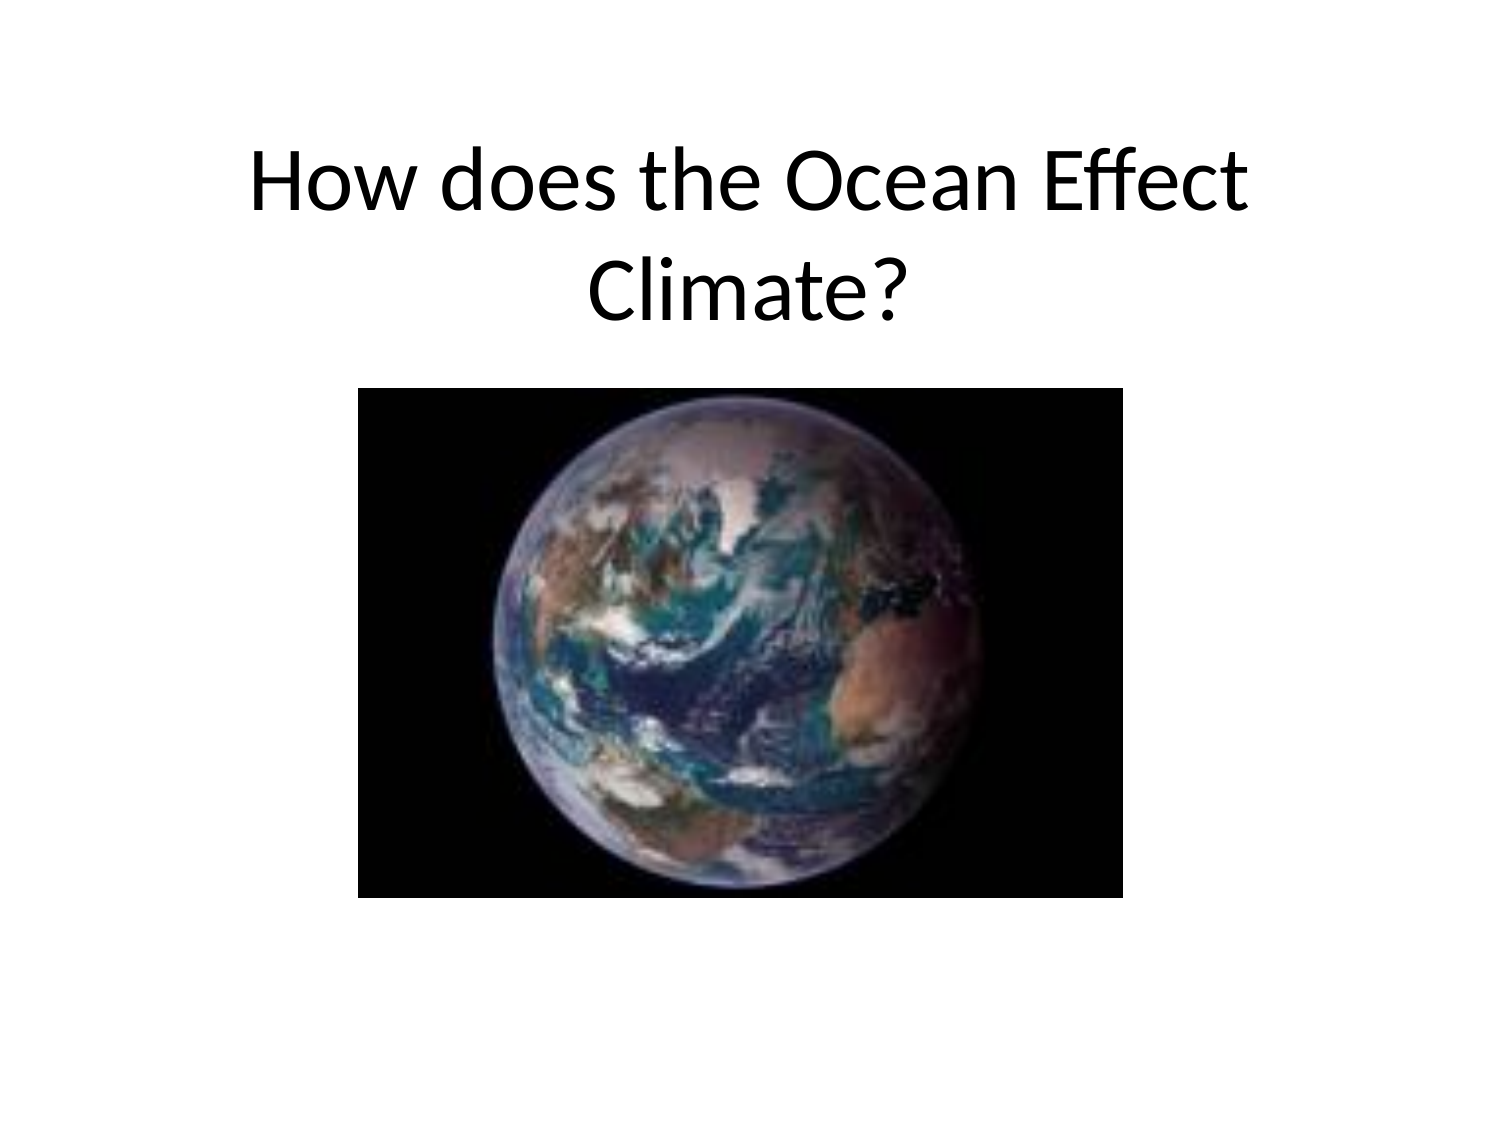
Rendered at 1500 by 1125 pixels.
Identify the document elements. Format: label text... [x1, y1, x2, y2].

picture [358, 388, 1123, 899]
title How does the Ocean Effect Climate? [112, 108, 1388, 350]
